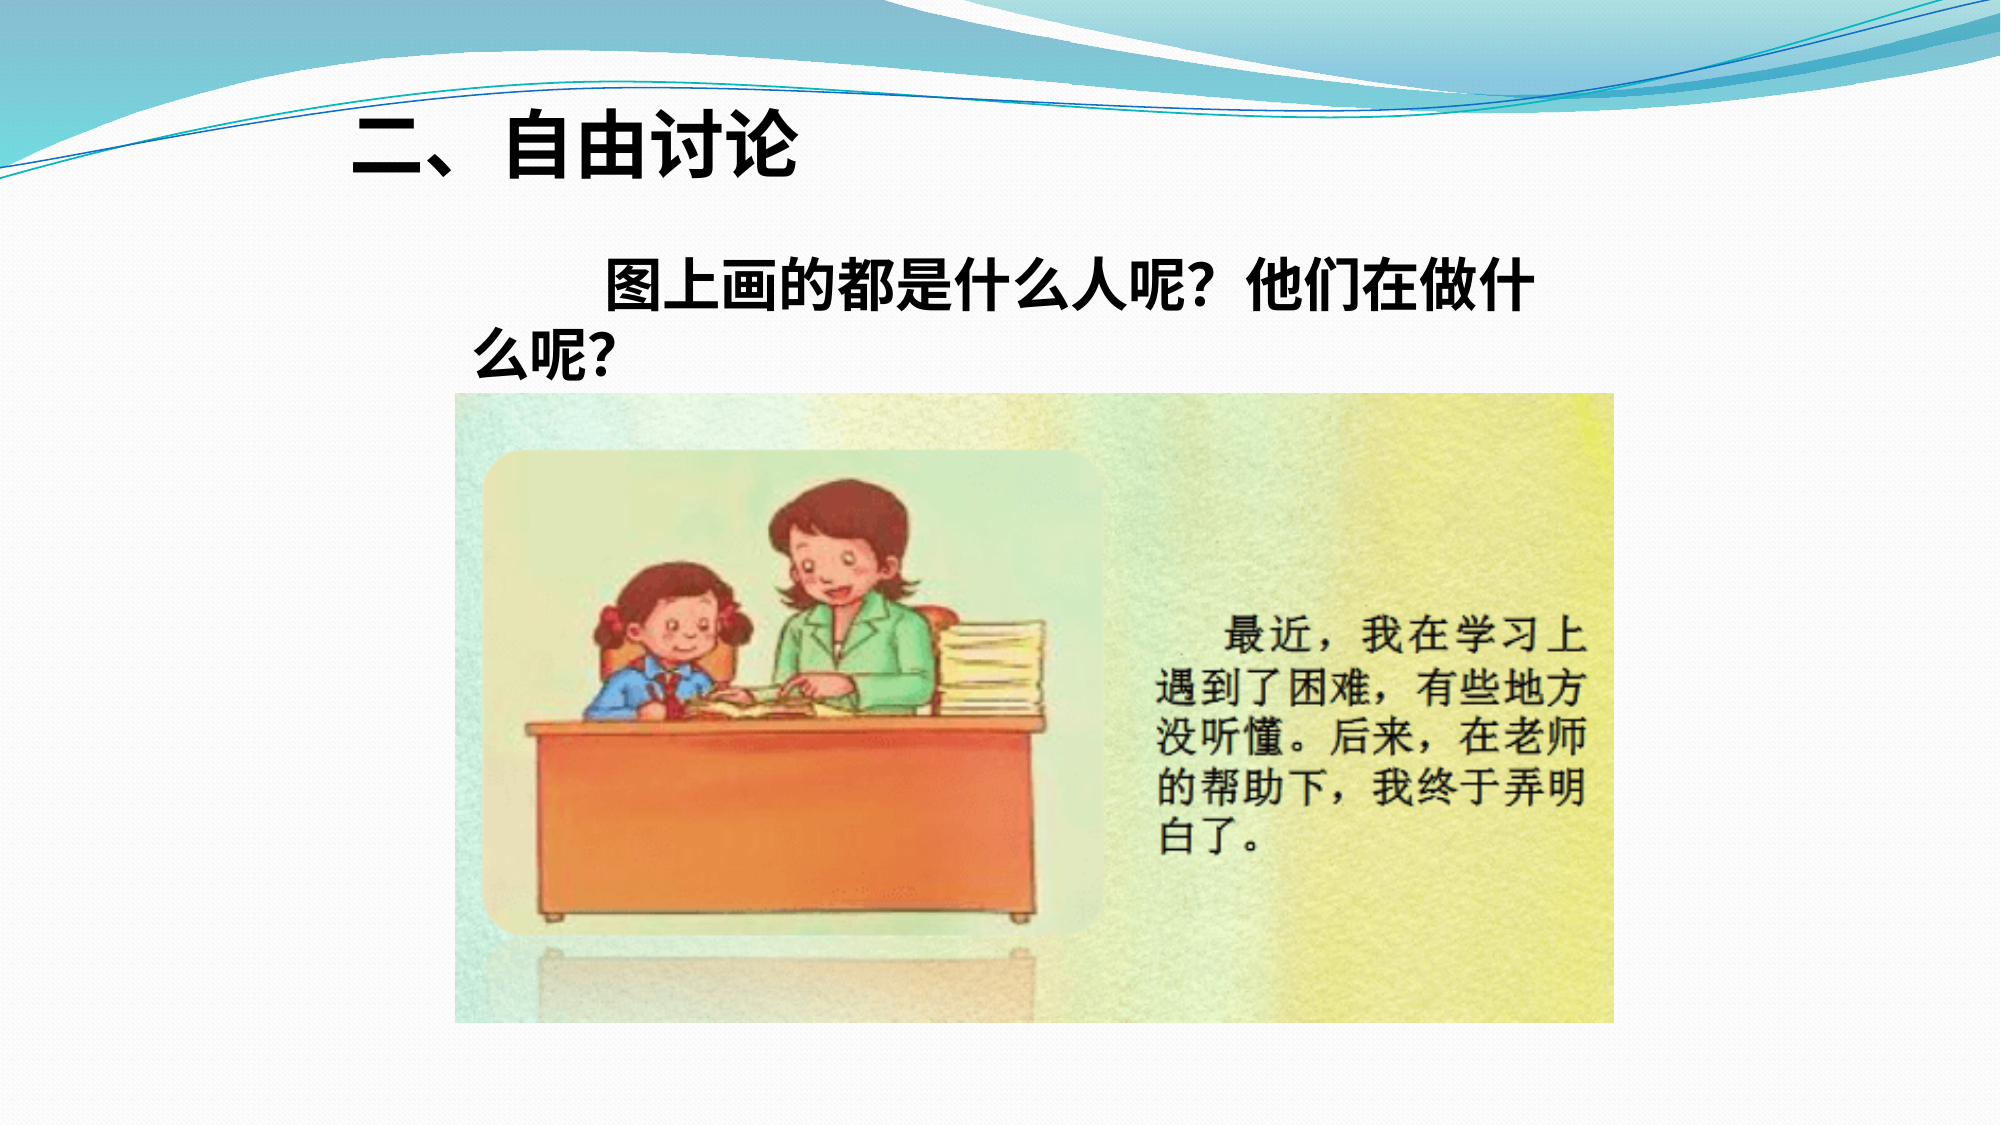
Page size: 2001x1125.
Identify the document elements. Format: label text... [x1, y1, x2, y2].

picture [455, 392, 1614, 1024]
text_box 图上画的都是什么人呢？他们在做什么呢？ [456, 240, 1570, 392]
text_box 二、自由讨论 [334, 90, 1296, 196]
